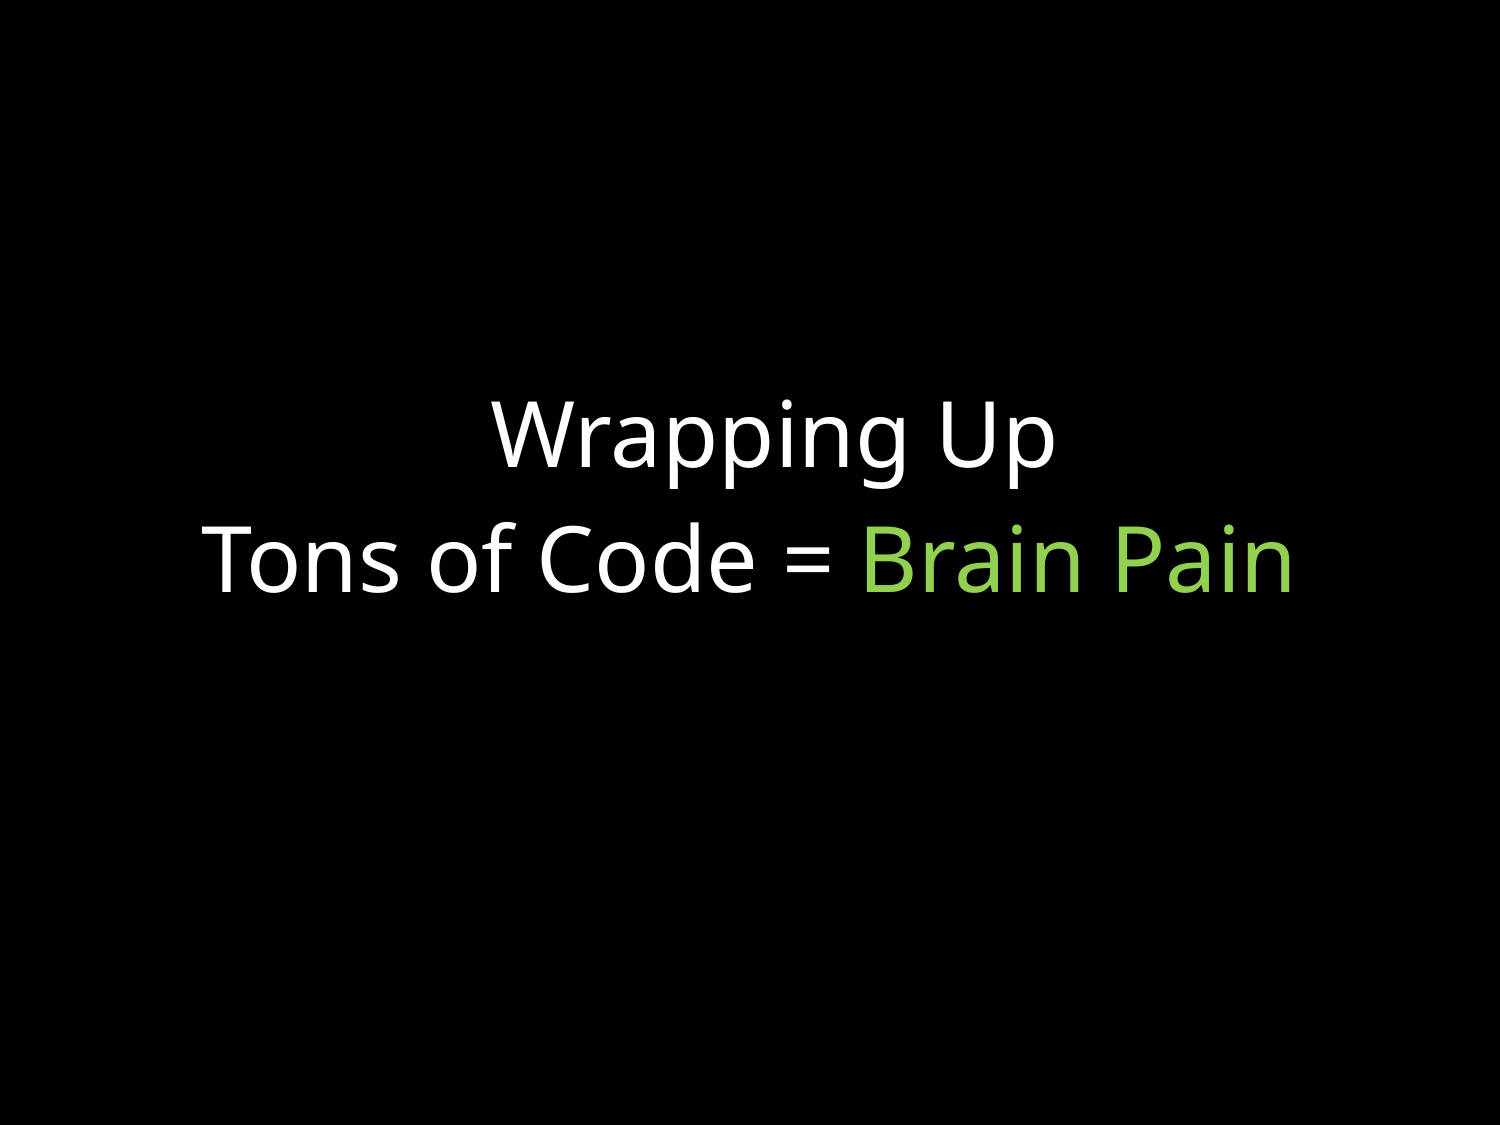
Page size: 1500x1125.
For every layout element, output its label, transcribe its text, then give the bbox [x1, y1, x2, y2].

title Tons of Code = Brain Pain [0, 462, 1500, 650]
text_box Wrapping Up [24, 337, 1500, 525]
